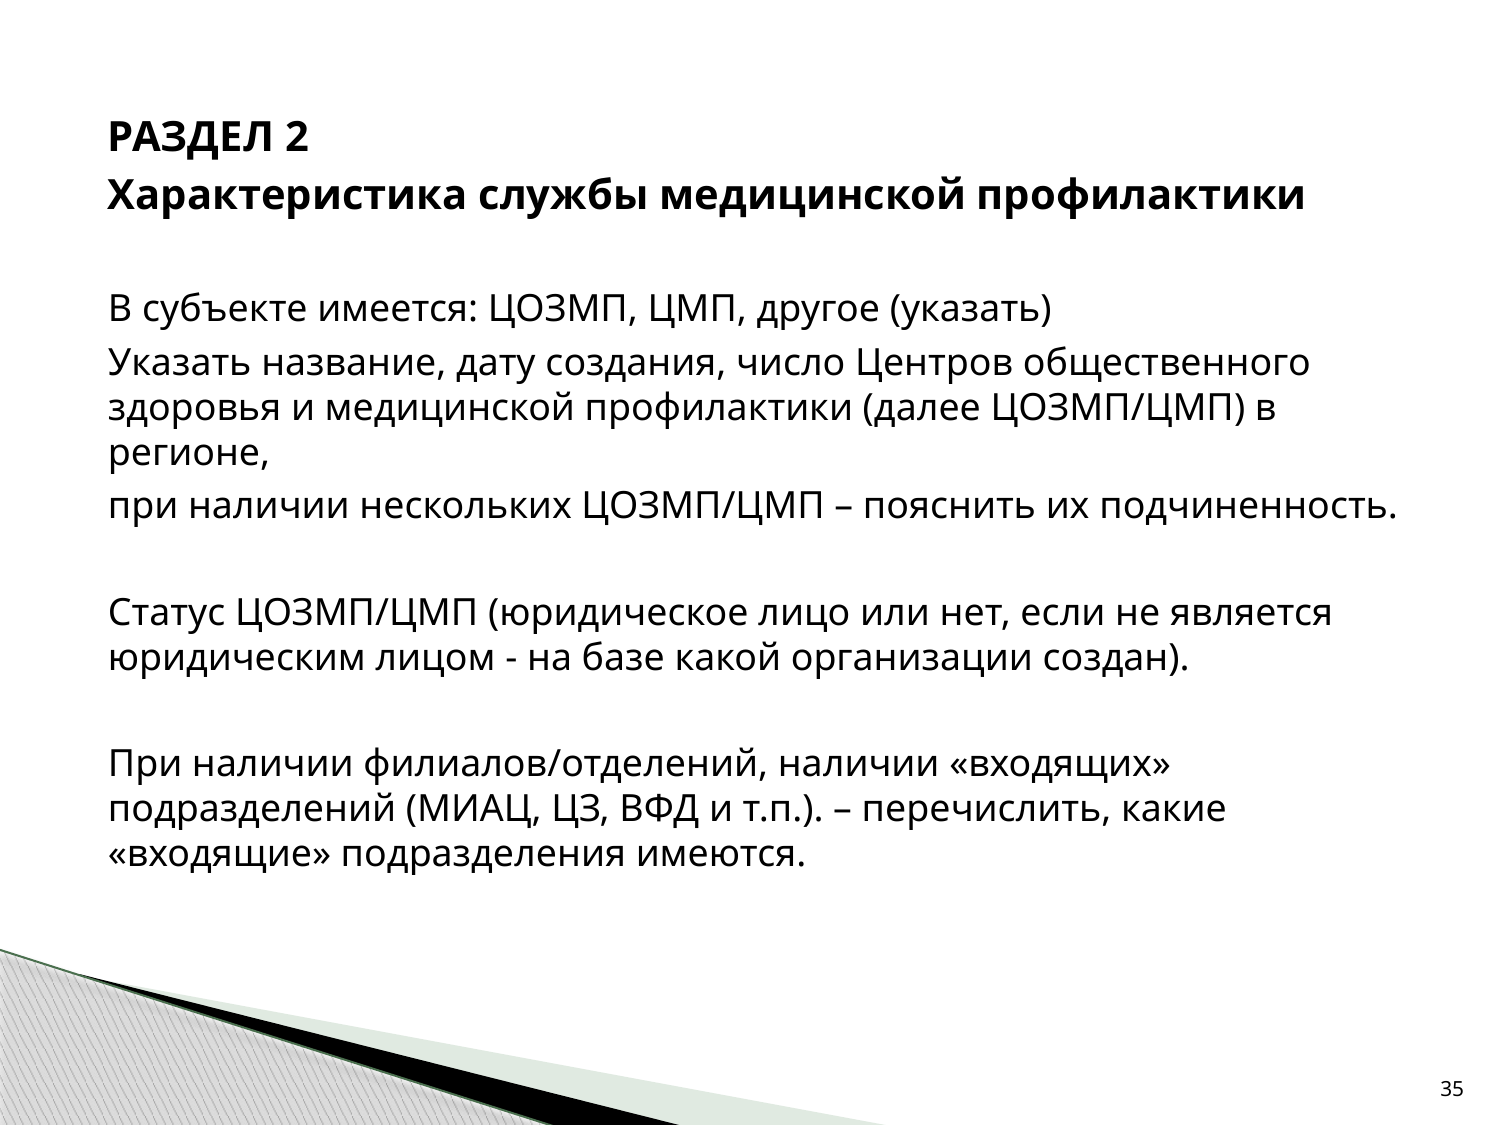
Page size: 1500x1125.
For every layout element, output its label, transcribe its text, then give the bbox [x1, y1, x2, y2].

table_cell [174, 1013, 525, 1125]
table_cell [0, 953, 74, 978]
slide_number 35 [1418, 1051, 1479, 1112]
table_cell [100, 986, 542, 1125]
list РАЗДЕЛ 2 Характеристика службы медицинской профилактики В субъекте имеется: ЦОЗМП, ЦМП, другое (указать) Указать название, дату создания, число Центров общественного здоровья и медицинской профилактики (далее ЦОЗМП/ЦМП) в регионе, при наличии нескольких ЦОЗМП/ЦМП – пояснить их подчиненность. Статус ЦОЗМП/ЦМП (юридическое лицо или нет, если не является юридическим лицом - на базе какой организации создан). При наличии филиалов/отделений, наличии «входящих» подразделений (МИАЦ, ЦЗ, ВФД и т.п.). – перечислить, какие «входящие» подразделения имеются. [74, 101, 1419, 986]
